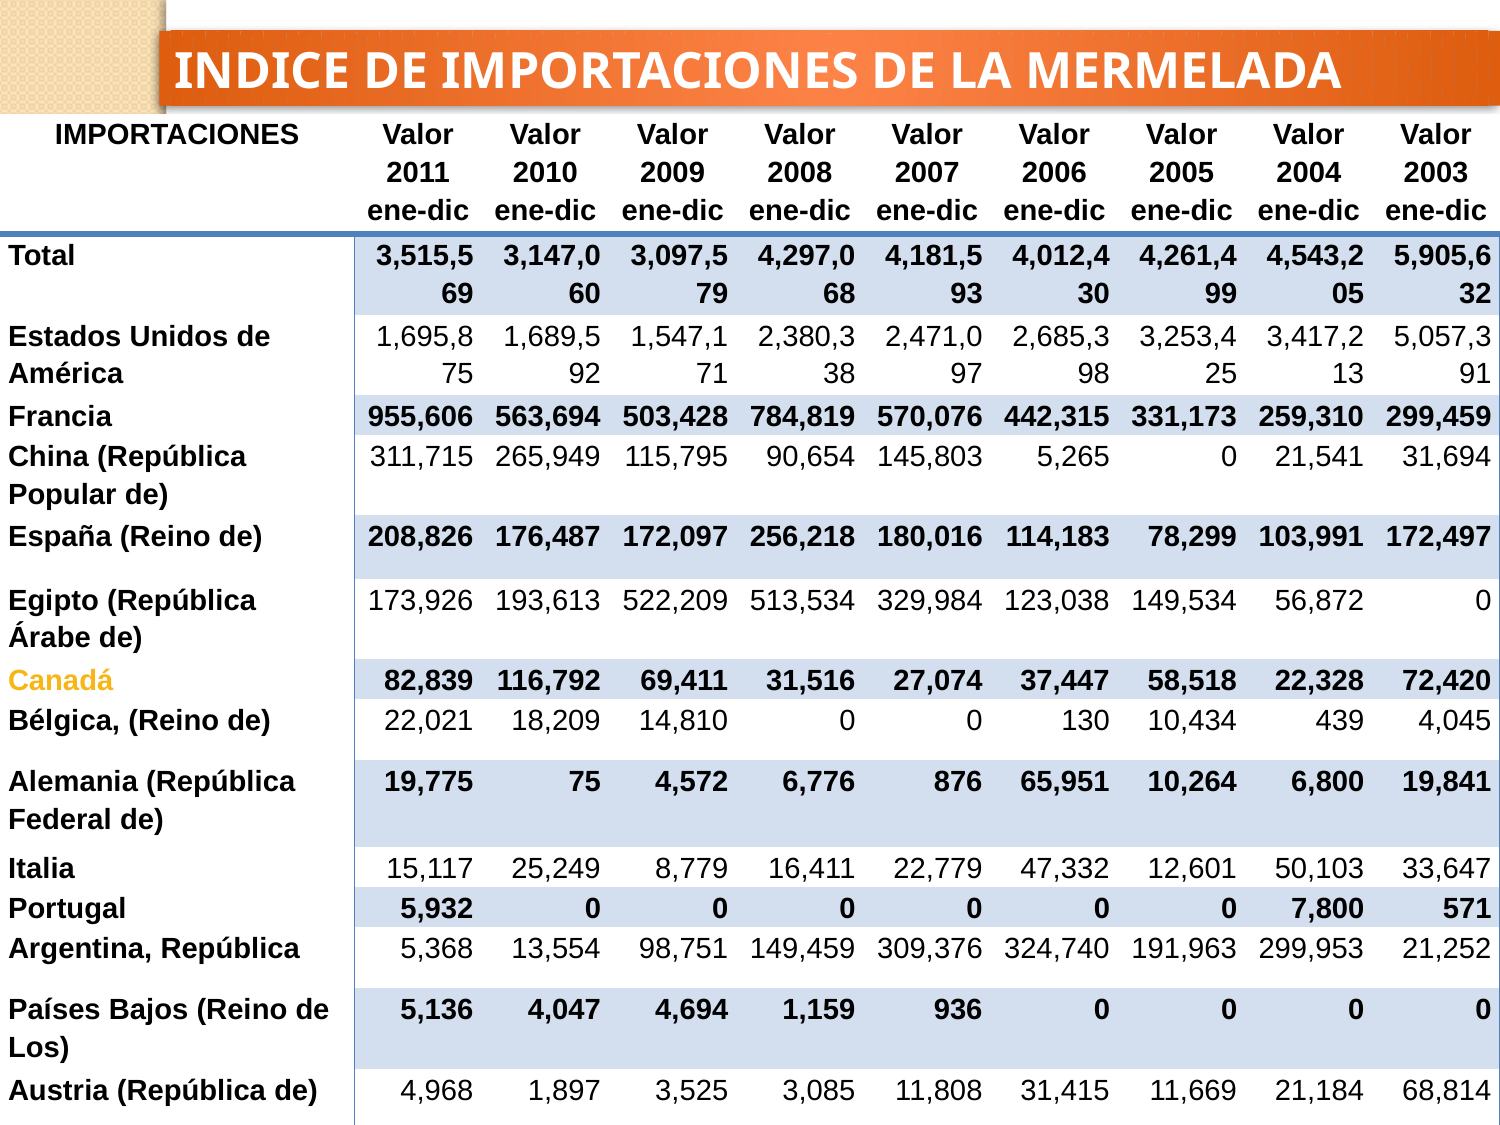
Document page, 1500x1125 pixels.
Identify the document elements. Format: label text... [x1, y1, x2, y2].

table_cell 5,136 [355, 988, 482, 1069]
table_cell 10,434 [1118, 699, 1245, 760]
table_cell 19,775 [355, 760, 482, 847]
table_cell 33,647 [1372, 847, 1499, 887]
table_cell Egipto (República Árabe de) [0, 579, 354, 659]
table_cell Francia [0, 395, 354, 435]
table_cell Total [0, 237, 354, 315]
table_cell 0 [991, 988, 1118, 1069]
table_cell 4,543,205 [1245, 237, 1372, 315]
table_cell 4,047 [482, 988, 609, 1069]
table_cell Italia [0, 847, 354, 887]
table_cell 6,776 [736, 760, 864, 847]
table_cell 299,953 [1245, 927, 1372, 988]
table_cell 4,045 [1372, 699, 1499, 760]
table_cell 0 [1245, 988, 1372, 1069]
table_header Valor 2008 ene-dic [736, 114, 864, 231]
table_cell 0 [736, 887, 864, 927]
table_cell 21,541 [1245, 435, 1372, 515]
table_cell 5,905,632 [1372, 237, 1499, 315]
table_cell 955,606 [355, 395, 482, 435]
table_cell 0 [864, 699, 991, 760]
text_box INDICE DE IMPORTACIONES DE LA MERMELADA [159, 30, 1500, 106]
table_cell 149,459 [736, 927, 864, 988]
table_cell 513,534 [736, 579, 864, 659]
table_cell 4,297,068 [736, 237, 864, 315]
table_cell Estados Unidos de América [0, 315, 354, 395]
table_cell 13,554 [482, 927, 609, 988]
table_cell 324,740 [991, 927, 1118, 988]
table_cell 172,497 [1372, 515, 1499, 579]
table_cell 208,826 [355, 515, 482, 579]
table_cell 5,057,391 [1372, 315, 1499, 395]
table_cell 563,694 [482, 395, 609, 435]
table_cell 130 [991, 699, 1118, 760]
table_cell 3,417,213 [1245, 315, 1372, 395]
table_cell 0 [736, 699, 864, 760]
table_cell 309,376 [864, 927, 991, 988]
table_cell 1,897 [482, 1069, 609, 1125]
table_cell 442,315 [991, 395, 1118, 435]
table_cell Portugal [0, 887, 354, 927]
table_cell 3,097,579 [609, 237, 736, 315]
table_cell 72,420 [1372, 659, 1499, 699]
table_header Valor 2007 ene-dic [864, 114, 991, 231]
table_header IMPORTACIONES [0, 114, 354, 231]
table_cell 149,534 [1118, 579, 1245, 659]
table_cell 0 [1118, 435, 1245, 515]
table_cell 0 [482, 887, 609, 927]
table_cell 78,299 [1118, 515, 1245, 579]
table_cell 68,814 [1372, 1069, 1499, 1125]
table_cell 299,459 [1372, 395, 1499, 435]
table_cell 6,800 [1245, 760, 1372, 847]
table_cell 522,209 [609, 579, 736, 659]
table_cell 1,689,592 [482, 315, 609, 395]
table_cell Canadá [0, 659, 354, 699]
table_cell 4,694 [609, 988, 736, 1069]
table_cell 0 [991, 887, 1118, 927]
table_cell 98,751 [609, 927, 736, 988]
table_cell 22,021 [355, 699, 482, 760]
table_cell 570,076 [864, 395, 991, 435]
table_cell 56,872 [1245, 579, 1372, 659]
table_cell 8,779 [609, 847, 736, 887]
table_cell 329,984 [864, 579, 991, 659]
table_cell 193,613 [482, 579, 609, 659]
table_cell 4,572 [609, 760, 736, 847]
table_cell Austria (República de) [0, 1069, 354, 1125]
table_cell 31,694 [1372, 435, 1499, 515]
table_cell 1,159 [736, 988, 864, 1069]
table_cell 173,926 [355, 579, 482, 659]
table_cell 18,209 [482, 699, 609, 760]
table_header Valor 2003 ene-dic [1372, 114, 1500, 231]
table_cell 116,792 [482, 659, 609, 699]
table_cell 4,181,593 [864, 237, 991, 315]
table_cell 259,310 [1245, 395, 1372, 435]
table_cell 176,487 [482, 515, 609, 579]
table_cell Bélgica, (Reino de) [0, 699, 354, 760]
table_cell 10,264 [1118, 760, 1245, 847]
table_cell 3,147,060 [482, 237, 609, 315]
table_cell 0 [609, 887, 736, 927]
table_cell 22,779 [864, 847, 991, 887]
table_cell 0 [864, 887, 991, 927]
table_cell 103,991 [1245, 515, 1372, 579]
table_cell 25,249 [482, 847, 609, 887]
table_cell España (Reino de) [0, 515, 354, 579]
table_header Valor 2009 ene-dic [609, 114, 736, 231]
table_cell 256,218 [736, 515, 864, 579]
table_cell 2,685,398 [991, 315, 1118, 395]
table_cell 2,380,338 [736, 315, 864, 395]
table_cell 145,803 [864, 435, 991, 515]
table_cell 123,038 [991, 579, 1118, 659]
table_cell 0 [1372, 988, 1499, 1069]
table_cell Argentina, República [0, 927, 354, 988]
table_cell 5,932 [355, 887, 482, 927]
table_cell 571 [1372, 887, 1499, 927]
table_header Valor 2005 ene-dic [1118, 114, 1245, 231]
table_cell 172,097 [609, 515, 736, 579]
table_cell 114,183 [991, 515, 1118, 579]
table_cell 69,411 [609, 659, 736, 699]
table_cell China (República Popular de) [0, 435, 354, 515]
table_cell 784,819 [736, 395, 864, 435]
table_cell 503,428 [609, 395, 736, 435]
table_cell 19,841 [1372, 760, 1499, 847]
table_cell 7,800 [1245, 887, 1372, 927]
table_cell 3,085 [736, 1069, 864, 1125]
text_box [51, 53, 638, 72]
table_cell 1,695,875 [355, 315, 482, 395]
table_cell 3,515,569 [355, 237, 482, 315]
text_box [51, 10, 638, 53]
table_cell 16,411 [736, 847, 864, 887]
table_cell 876 [864, 760, 991, 847]
table_cell 4,012,430 [991, 237, 1118, 315]
table_cell 311,715 [355, 435, 482, 515]
table_header Valor 2004 ene-dic [1245, 114, 1372, 231]
table_cell 3,253,425 [1118, 315, 1245, 395]
table_cell 58,518 [1118, 659, 1245, 699]
table_cell 22,328 [1245, 659, 1372, 699]
table_cell 50,103 [1245, 847, 1372, 887]
table_cell 0 [1118, 887, 1245, 927]
table_cell 180,016 [864, 515, 991, 579]
table_cell 191,963 [1118, 927, 1245, 988]
table_cell 5,368 [355, 927, 482, 988]
table_cell 5,265 [991, 435, 1118, 515]
table_header Valor 2010 ene-dic [482, 114, 609, 231]
table_cell 14,810 [609, 699, 736, 760]
table_cell 439 [1245, 699, 1372, 760]
table_cell 31,415 [991, 1069, 1118, 1125]
table_cell 15,117 [355, 847, 482, 887]
table_cell 936 [864, 988, 991, 1069]
table_cell Países Bajos (Reino de Los) [0, 988, 354, 1069]
table_cell 4,261,499 [1118, 237, 1245, 315]
table_cell 12,601 [1118, 847, 1245, 887]
table_cell 27,074 [864, 659, 991, 699]
table_cell 90,654 [736, 435, 864, 515]
table_cell 331,173 [1118, 395, 1245, 435]
table_cell 21,252 [1372, 927, 1499, 988]
table_cell 2,471,097 [864, 315, 991, 395]
table_cell 37,447 [991, 659, 1118, 699]
table_cell 115,795 [609, 435, 736, 515]
table_cell Alemania (República Federal de) [0, 760, 354, 847]
table_cell 4,968 [355, 1069, 482, 1125]
table_header Valor 2006 ene-dic [991, 114, 1118, 231]
table_cell 0 [1372, 579, 1499, 659]
table_cell 0 [1118, 988, 1245, 1069]
table_cell 21,184 [1245, 1069, 1372, 1125]
table_cell 47,332 [991, 847, 1118, 887]
table_cell 31,516 [736, 659, 864, 699]
table_cell 75 [482, 760, 609, 847]
table_cell 82,839 [355, 659, 482, 699]
table_header Valor 2011 ene-dic [354, 114, 482, 231]
table_cell 3,525 [609, 1069, 736, 1125]
table_cell 265,949 [482, 435, 609, 515]
table_cell 65,951 [991, 760, 1118, 847]
table_cell 1,547,171 [609, 315, 736, 395]
table_cell 11,808 [864, 1069, 991, 1125]
table_cell 11,669 [1118, 1069, 1245, 1125]
